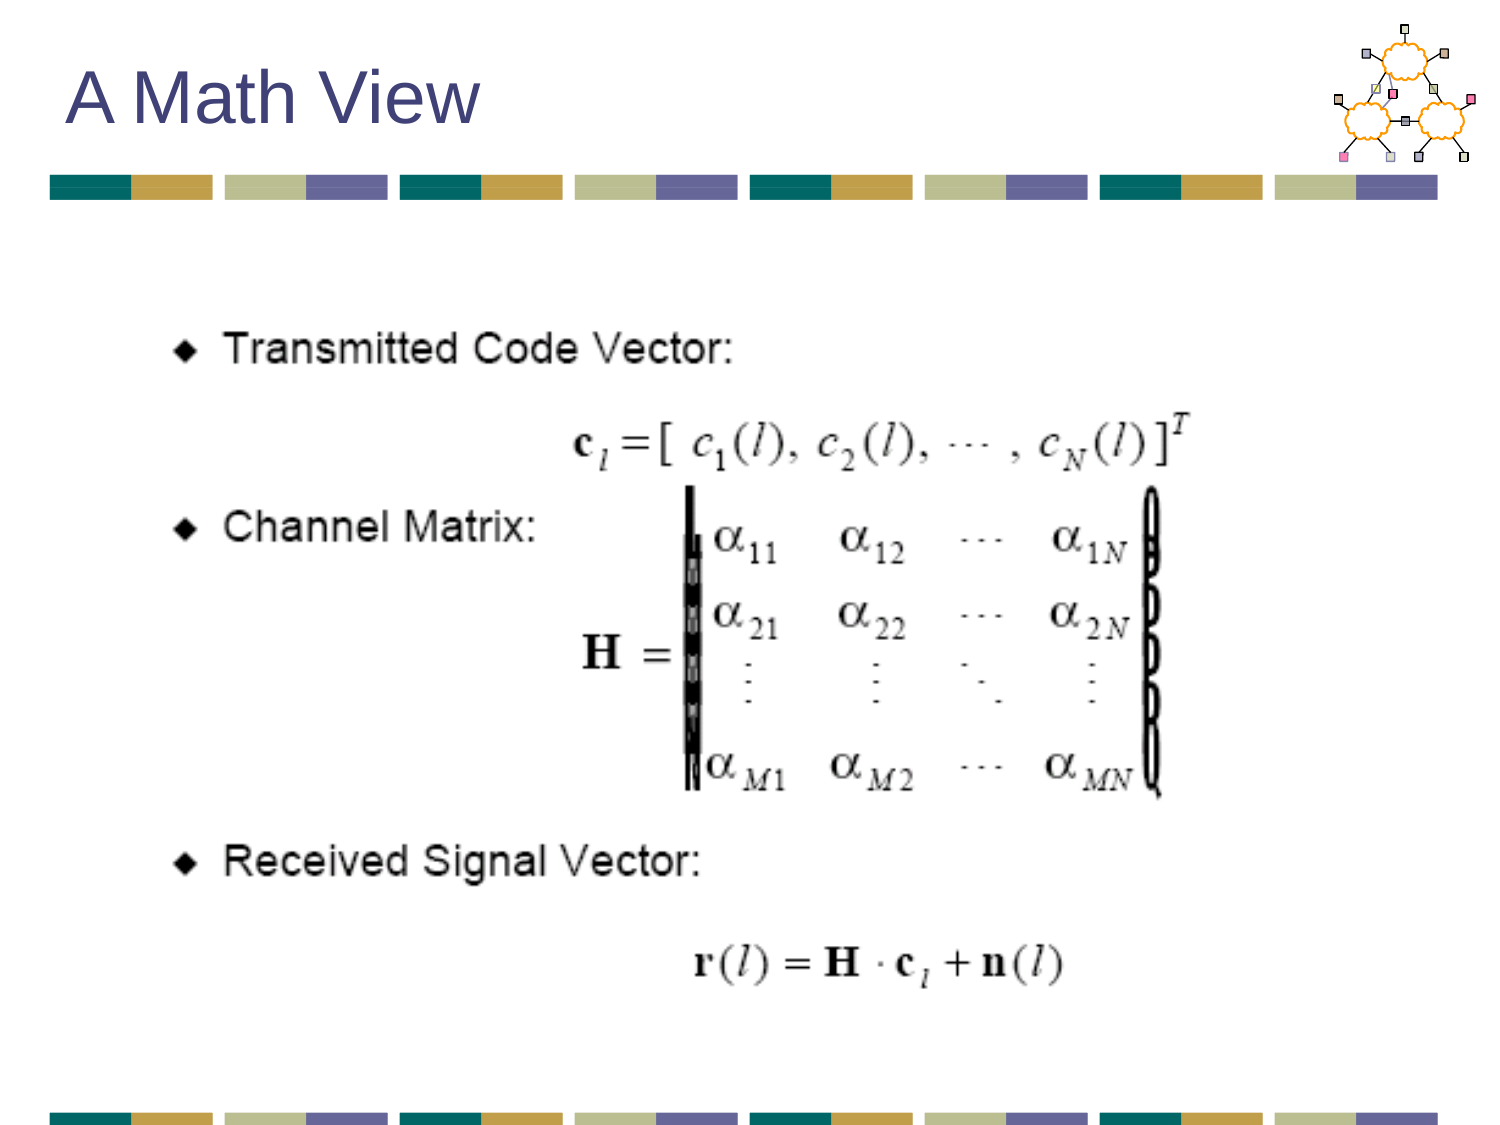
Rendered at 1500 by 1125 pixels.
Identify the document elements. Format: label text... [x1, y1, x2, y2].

title A Math View [50, 24, 1438, 163]
picture [159, 307, 1262, 1050]
